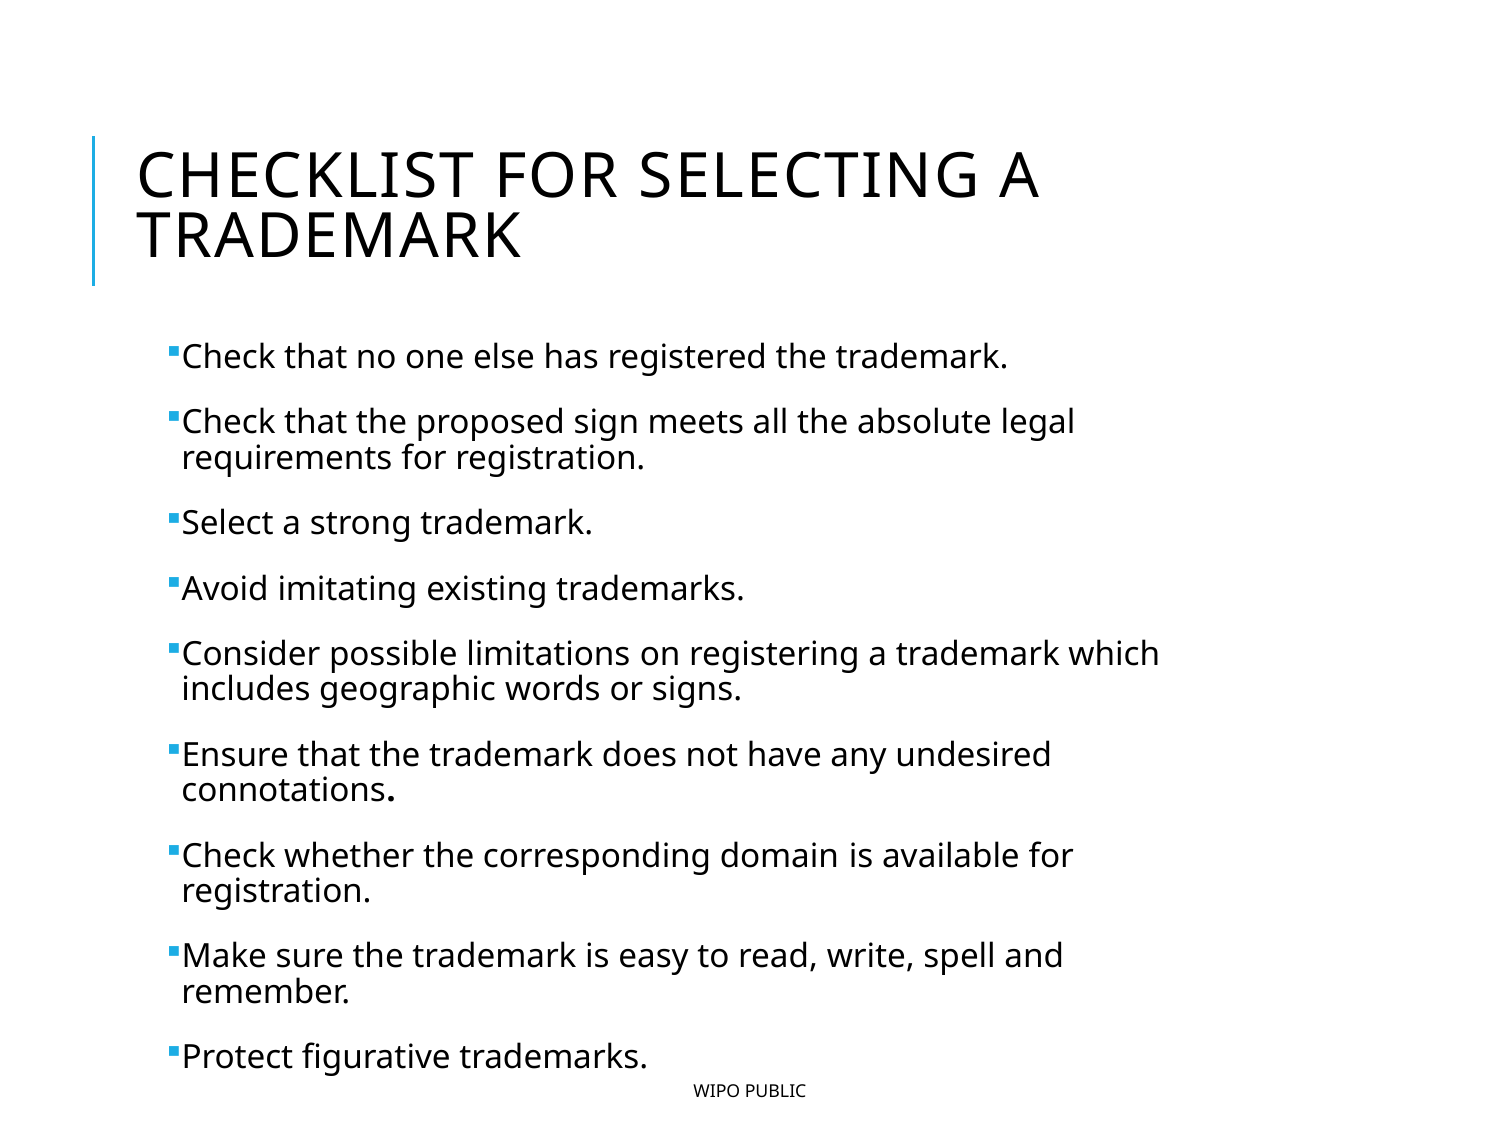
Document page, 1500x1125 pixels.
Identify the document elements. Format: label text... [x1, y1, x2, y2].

list Check that no one else has registered the trademark. Check that the proposed sign meets all the absolute legal requirements for registration. Select a strong trademark. Avoid imitating existing trademarks. Consider possible limitations on registering a trademark which includes geographic words or signs. Ensure that the trademark does not have any undesired connotations. Check whether the corresponding domain is available for registration. Make sure the trademark is easy to read, write, spell and remember. Protect figurative trademarks. [158, 332, 1237, 999]
title Checklist for selecting a trademark [121, 139, 1209, 281]
